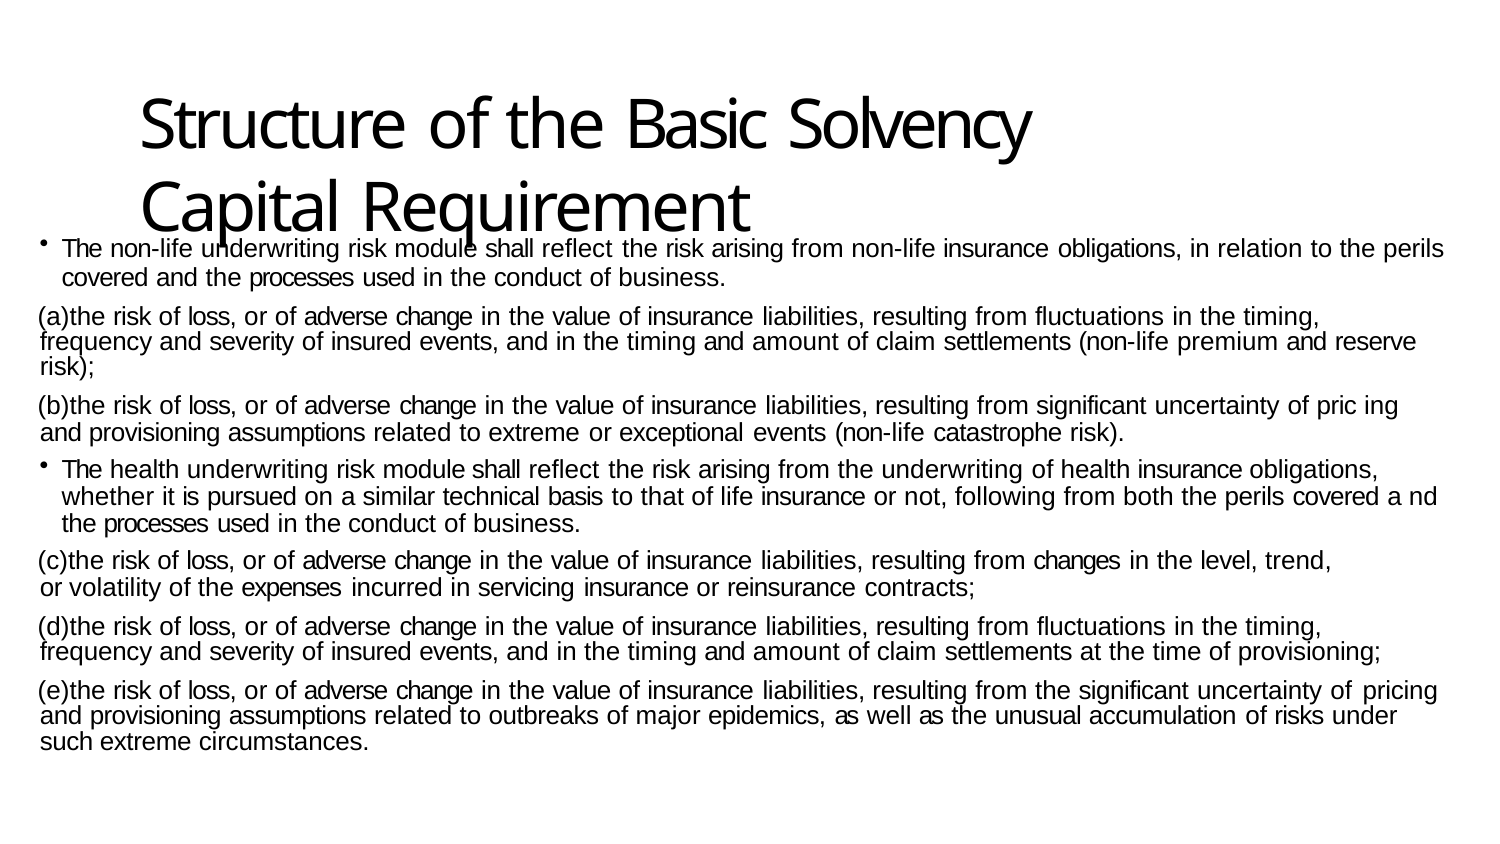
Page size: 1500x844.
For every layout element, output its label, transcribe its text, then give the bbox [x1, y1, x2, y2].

text_box The non-life underwriting risk module shall reflect the risk arising from non-life insurance obligations, in relation to the perils covered and the processes used in the conduct of business. the risk of loss, or of adverse change in the value of insurance liabilities, resulting from fluctuations in the timing, frequency and severity of insured events, and in the timing and amount of claim settlements (non-life premium and reserve risk); the risk of loss, or of adverse change in the value of insurance liabilities, resulting from significant uncertainty of pric ing and provisioning assumptions related to extreme or exceptional events (non-life catastrophe risk). The health underwriting risk module shall reflect the risk arising from the underwriting of health insurance obligations, whether it is pursued on a similar technical basis to that of life insurance or not, following from both the perils covered a nd the processes used in the conduct of business. the risk of loss, or of adverse change in the value of insurance liabilities, resulting from changes in the level, trend, or volatility of the expenses incurred in servicing insurance or reinsurance contracts; the risk of loss, or of adverse change in the value of insurance liabilities, resulting from fluctuations in the timing, frequency and severity of insured events, and in the timing and amount of claim settlements at the time of provisioning; the risk of loss, or of adverse change in the value of insurance liabilities, resulting from the significant uncertainty of pricing and provisioning assumptions related to outbreaks of major epidemics, as well as the unusual accumulation of risks under such extreme circumstances. [37, 230, 1465, 756]
title Structure of the Basic Solvency Capital Requirement [137, 77, 1220, 230]
